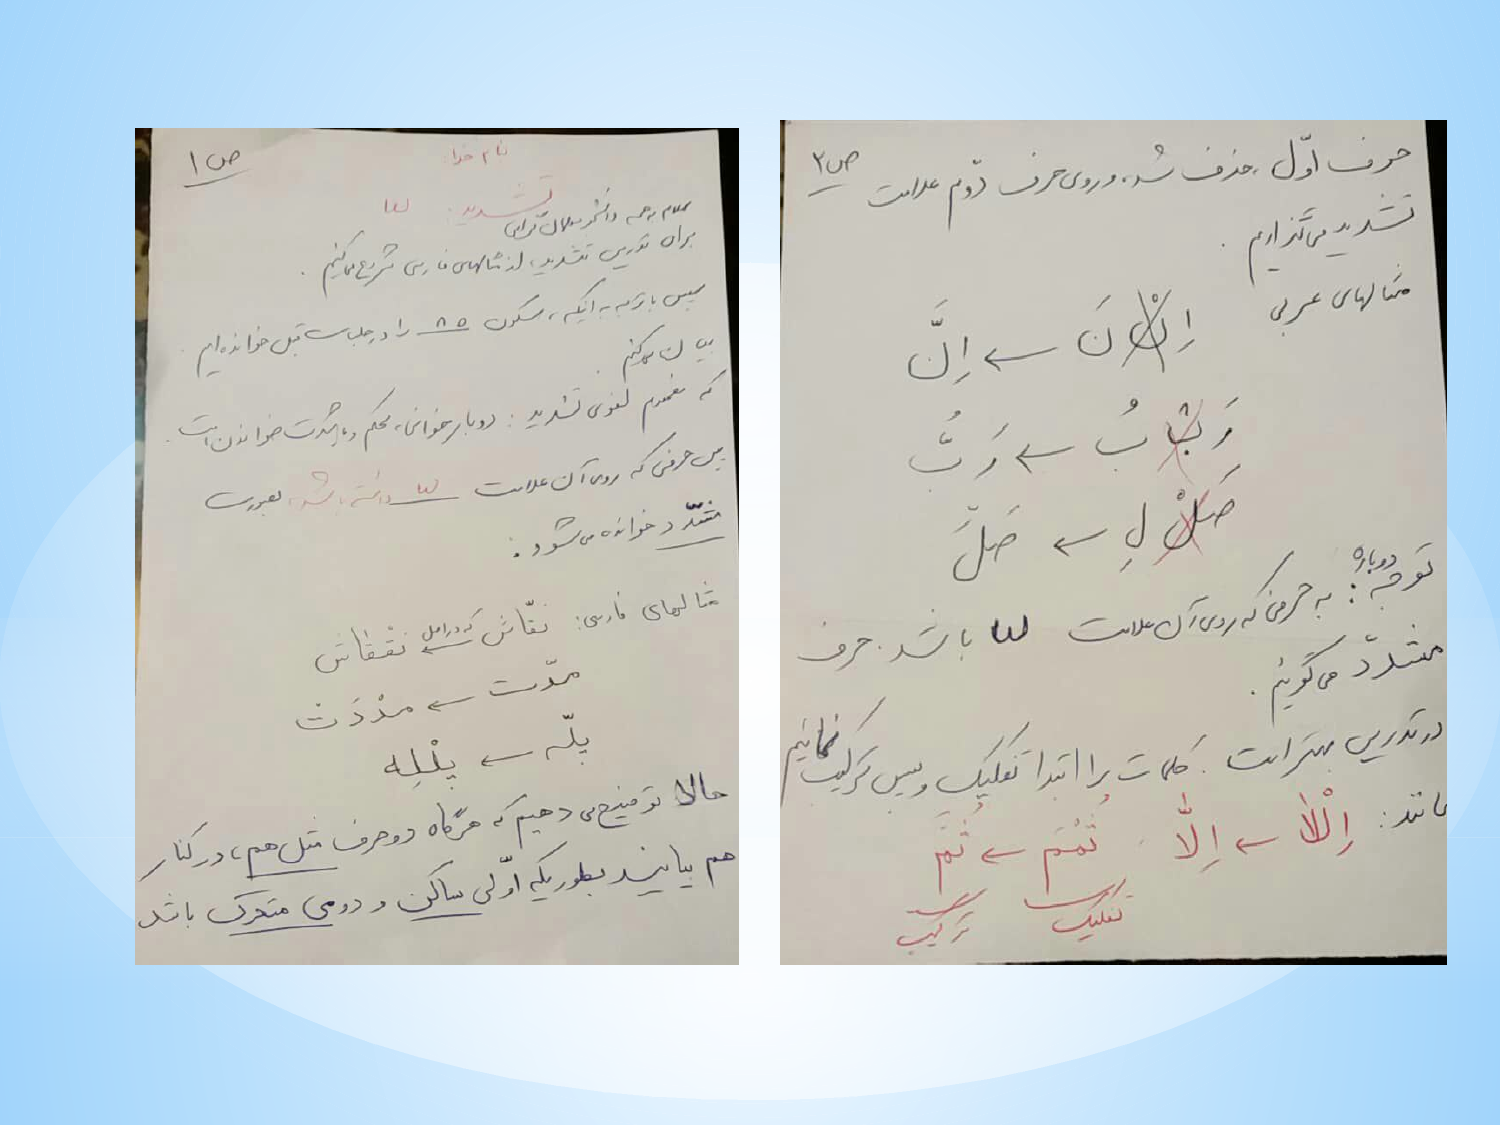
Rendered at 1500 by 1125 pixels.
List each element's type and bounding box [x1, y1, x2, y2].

list [135, 128, 739, 965]
list [780, 119, 1448, 965]
